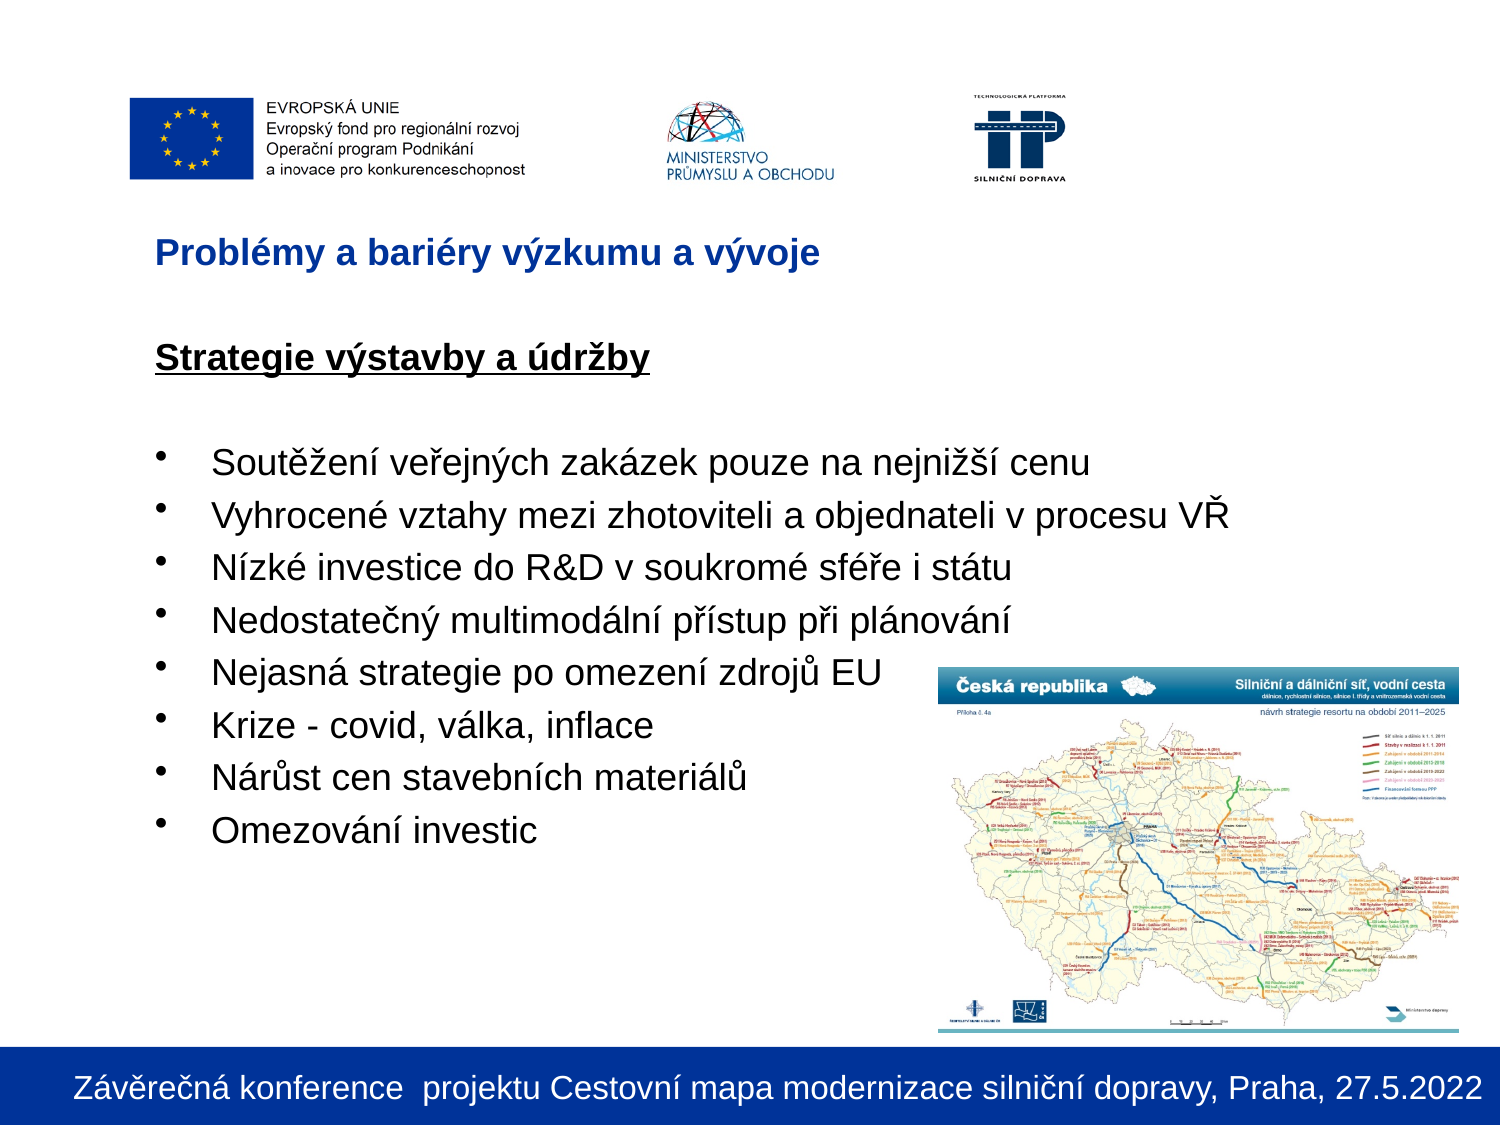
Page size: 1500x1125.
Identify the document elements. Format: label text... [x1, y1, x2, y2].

picture [1334, 694, 1350, 698]
picture [1358, 694, 1369, 699]
subtitle Problémy a bariéry výzkumu a vývoje Strategie výstavby a údržby Soutěžení veřejných zakázek pouze na nejnižší cenu Vyhrocené vztahy mezi zhotoviteli a objednateli v procesu VŘ Nízké investice do R&D v soukromé sféře i státu Nedostatečný multimodální přístup při plánování Nejasná strategie po omezení zdrojů EU Krize - covid, válka, inflace Nárůst cen stavebních materiálů Omezování investic [139, 220, 1500, 1013]
text_box Závěrečná konference projektu Cestovní mapa modernizace silniční dopravy, Praha, 27.5.2022 [29, 1058, 1500, 1114]
picture [938, 694, 1459, 1034]
picture [962, 91, 1078, 183]
picture [101, 70, 583, 207]
picture [656, 90, 844, 191]
picture [938, 667, 1459, 696]
text_box [0, 1046, 1500, 1125]
